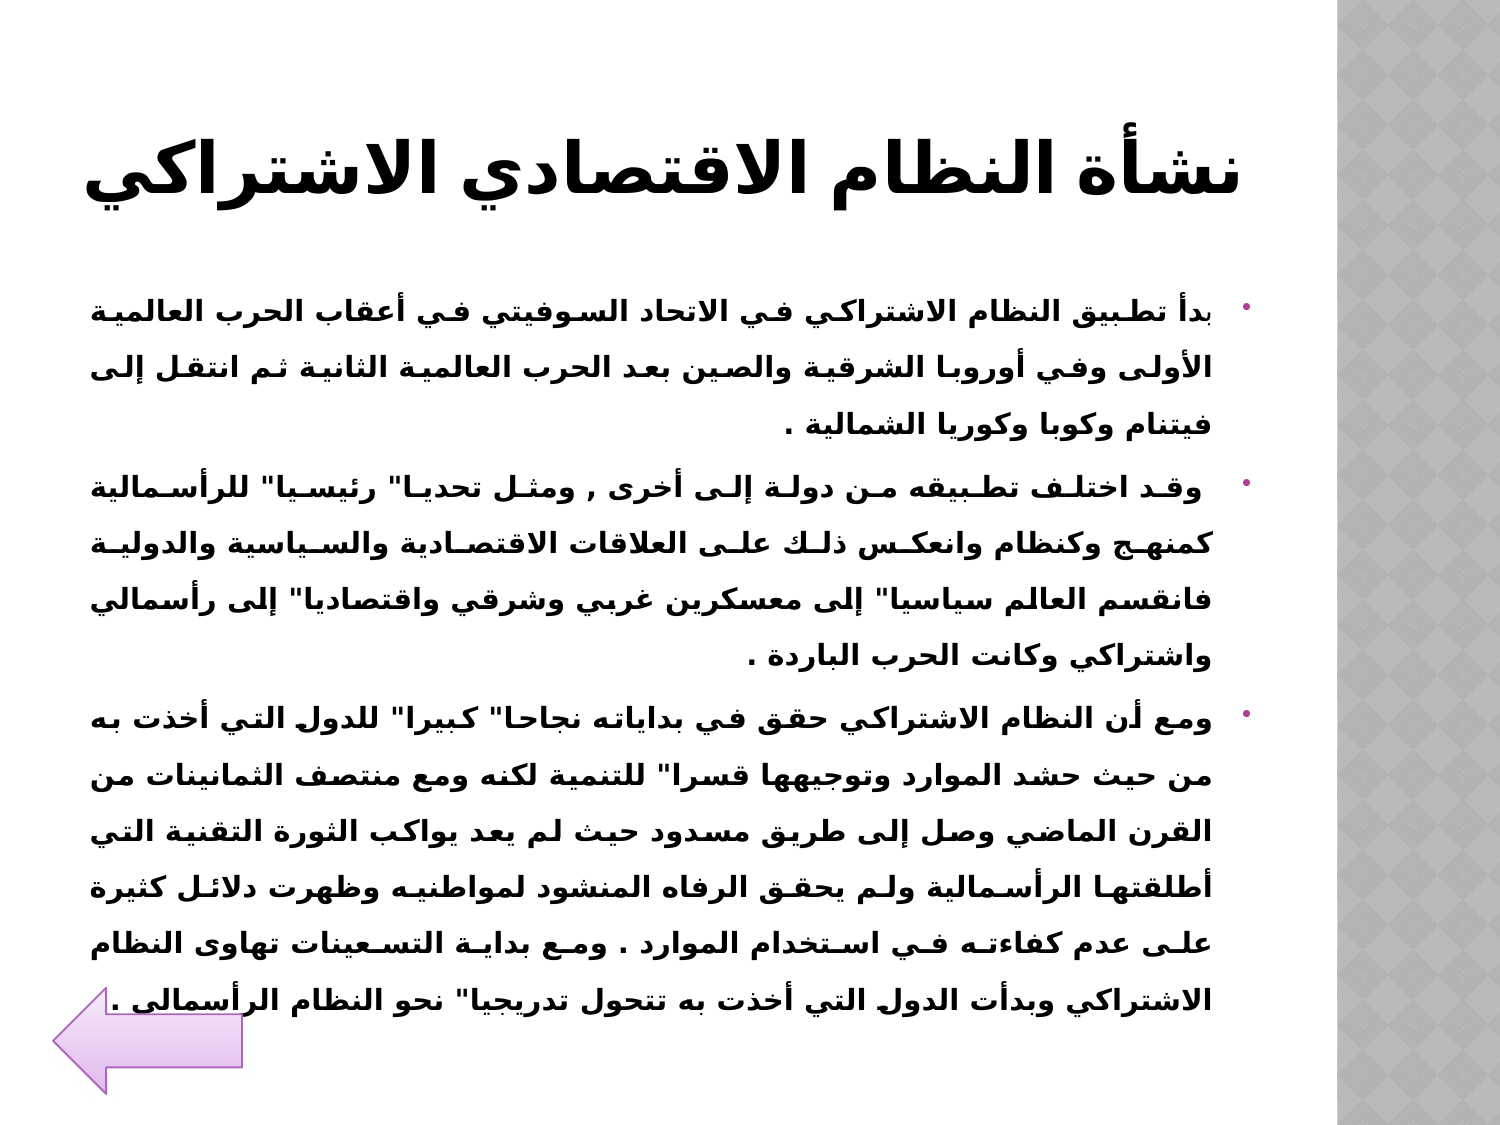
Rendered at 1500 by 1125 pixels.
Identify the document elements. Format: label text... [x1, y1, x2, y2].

text_box [52, 986, 243, 1095]
title نشأة النظام الاقتصادي الاشتراكي [75, 52, 1263, 209]
list بدأ تطبيق النظام الاشتراكي في الاتحاد السوفيتي في أعقاب الحرب العالمية الأولى وفي أوروبا الشرقية والصين بعد الحرب العالمية الثانية ثم انتقل إلى فيتنام وكوبا وكوريا الشمالية . وقد اختلف تطبيقه من دولة إلى أخرى , ومثل تحديا" رئيسيا" للرأسمالية كمنهج وكنظام وانعكس ذلك على العلاقات الاقتصادية والسياسية والدولية فانقسم العالم سياسيا" إلى معسكرين غربي وشرقي واقتصاديا" إلى رأسمالي واشتراكي وكانت الحرب الباردة . ومع أن النظام الاشتراكي حقق في بداياته نجاحا" كبيرا" للدول التي أخذت به من حيث حشد الموارد وتوجيهها قسرا" للتنمية لكنه ومع منتصف الثمانينات من القرن الماضي وصل إلى طريق مسدود حيث لم يعد يواكب الثورة التقنية التي أطلقتها الرأسمالية ولم يحقق الرفاه المنشود لمواطنيه وظهرت دلائل كثيرة على عدم كفاءته في استخدام الموارد . ومع بداية التسعينات تهاوى النظام الاشتراكي وبدأت الدول التي أخذت به تتحول تدريجيا" نحو النظام الرأسمالي . [75, 264, 1263, 1059]
